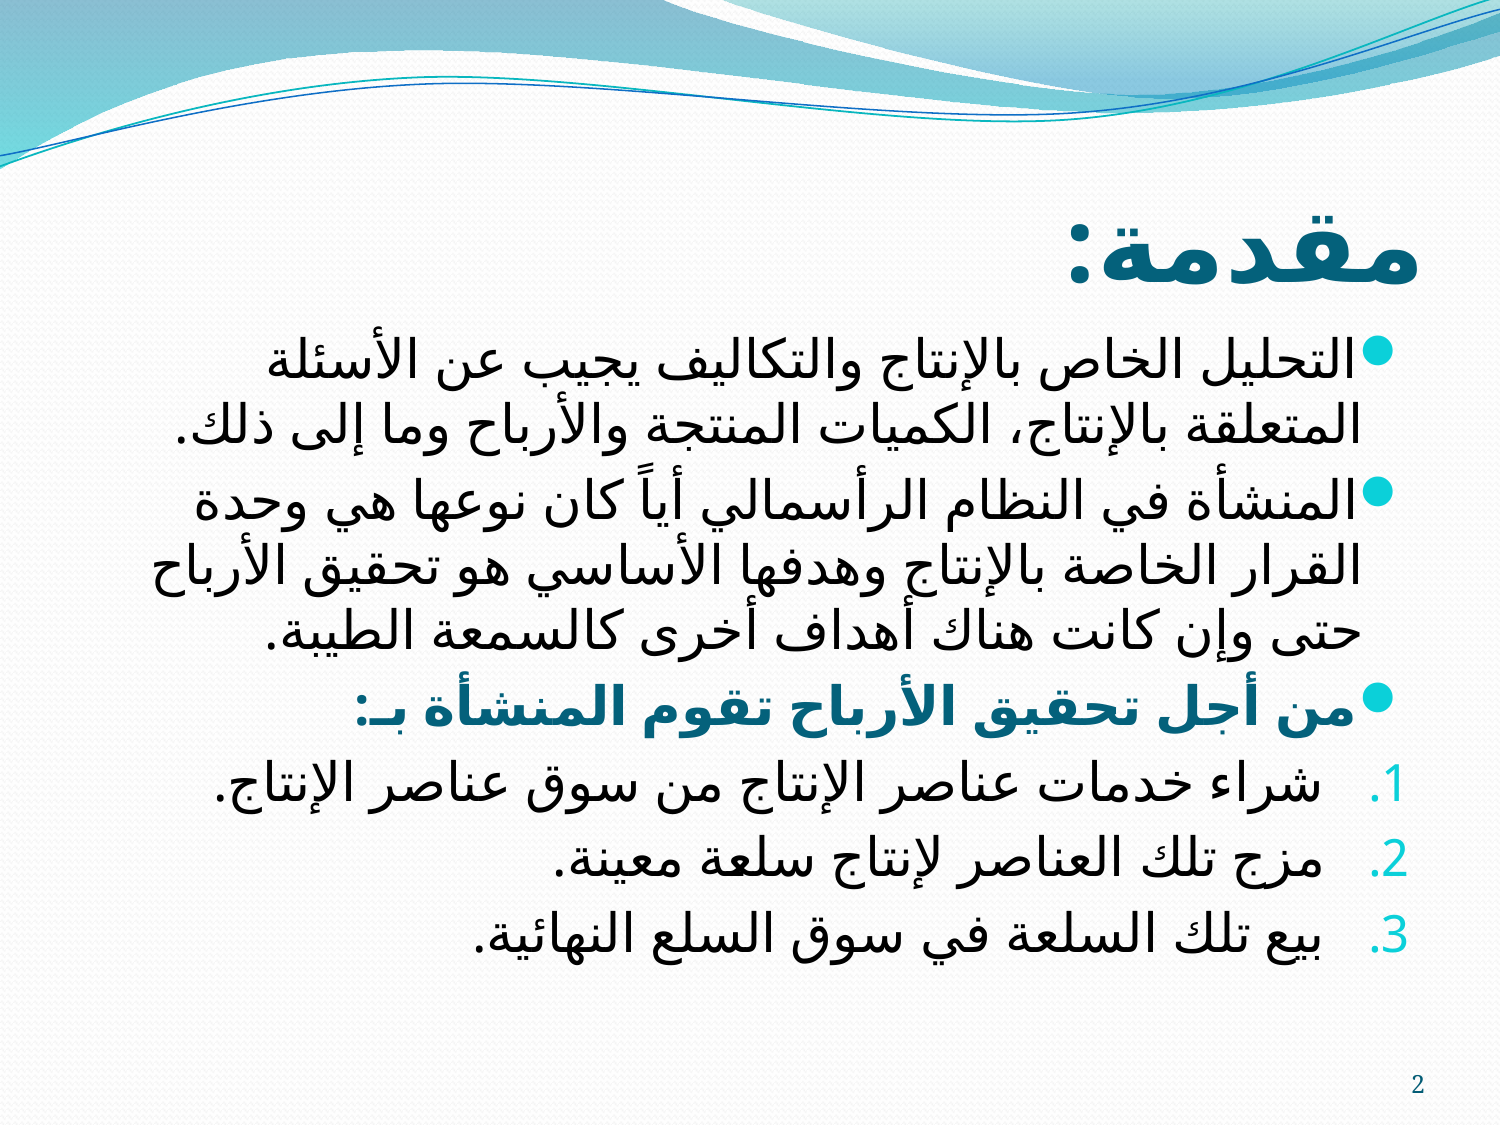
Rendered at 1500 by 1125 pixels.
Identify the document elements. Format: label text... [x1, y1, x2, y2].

list التحليل الخاص بالإنتاج والتكاليف يجيب عن الأسئلة المتعلقة بالإنتاج، الكميات المنتجة والأرباح وما إلى ذلك. المنشأة في النظام الرأسمالي أياً كان نوعها هي وحدة القرار الخاصة بالإنتاج وهدفها الأساسي هو تحقيق الأرباح حتى وإن كانت هناك أهداف أخرى كالسمعة الطيبة. من أجل تحقيق الأرباح تقوم المنشأة بـ: شراء خدمات عناصر الإنتاج من سوق عناصر الإنتاج. مزج تلك العناصر لإنتاج سلعة معينة. بيع تلك السلعة في سوق السلع النهائية. [75, 317, 1425, 1038]
title مقدمة: [75, 115, 1425, 303]
slide_number 2 [1299, 1042, 1425, 1103]
